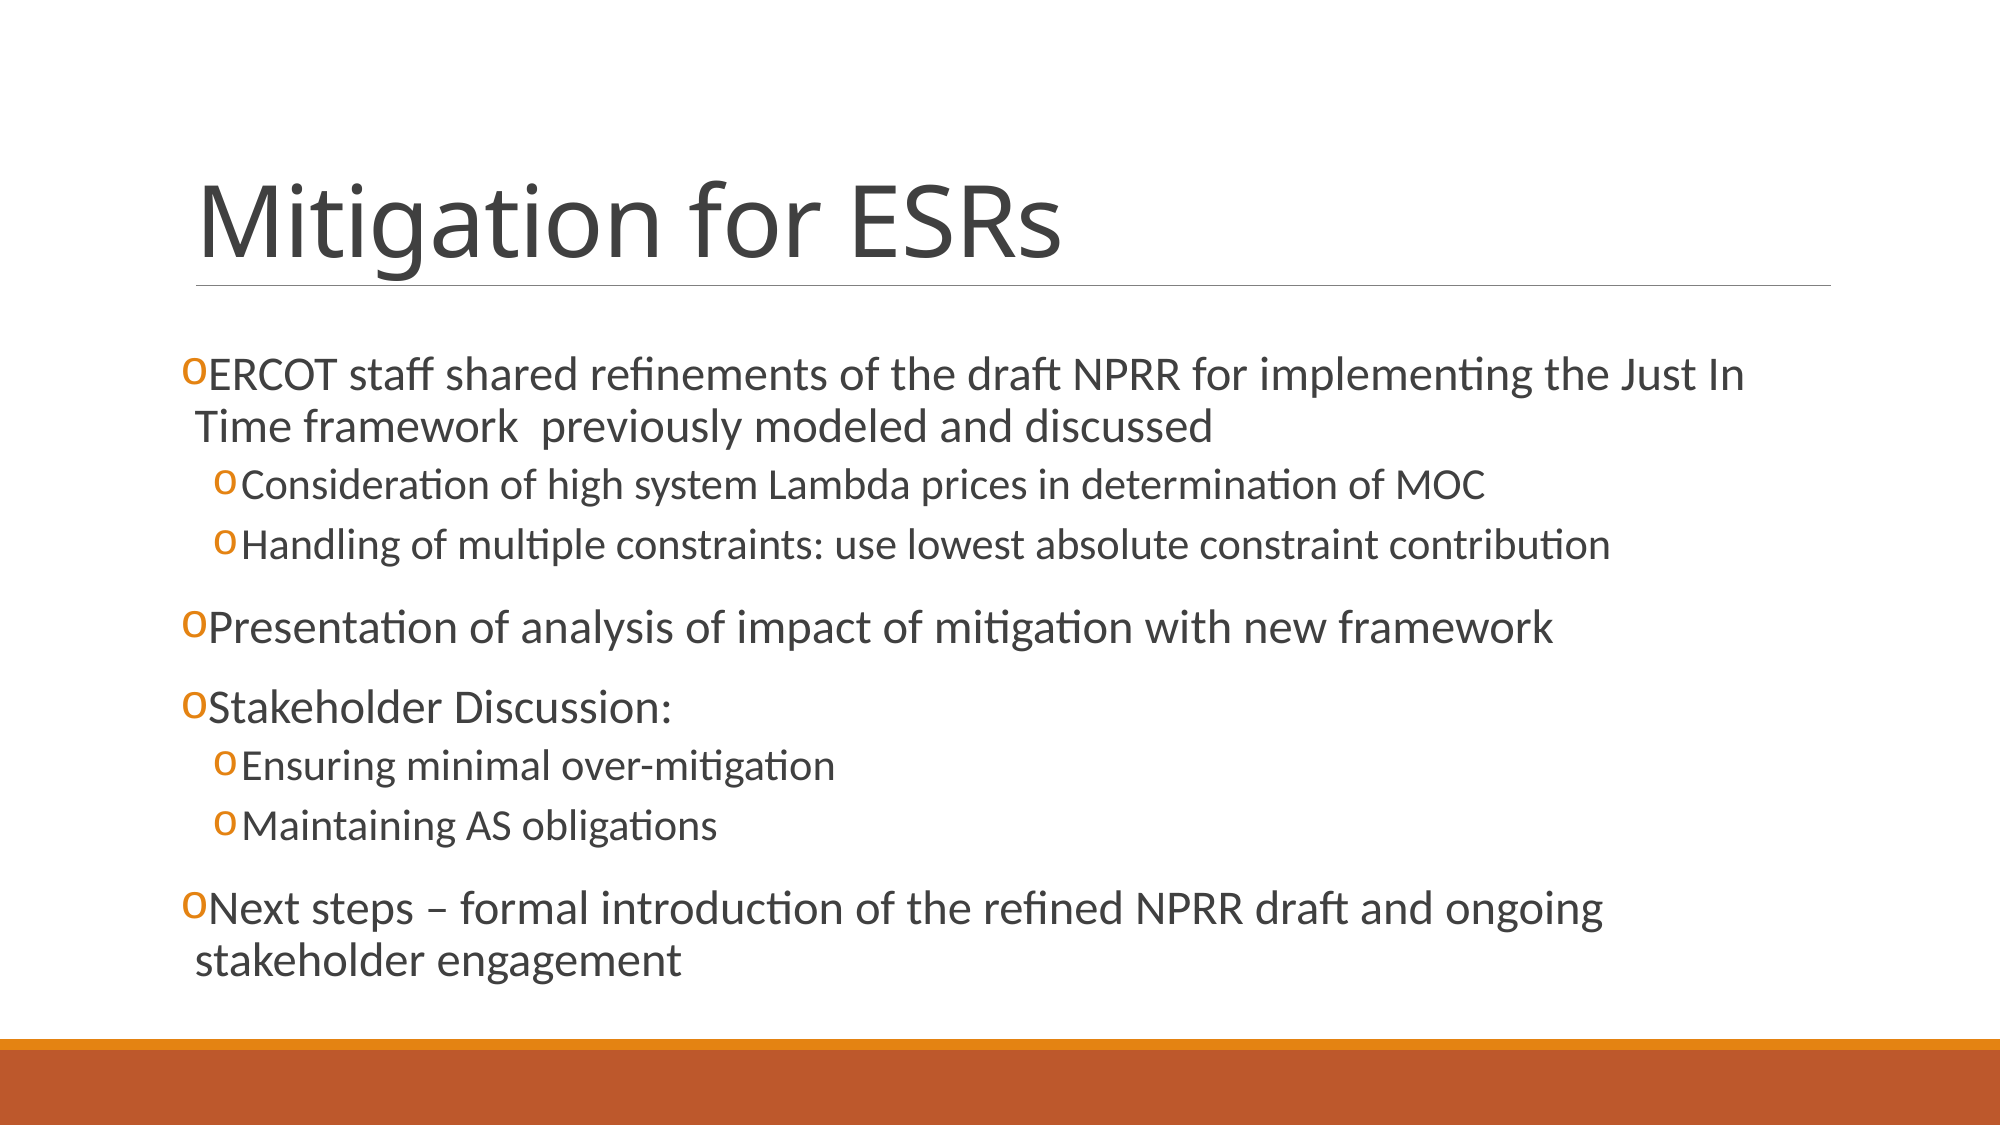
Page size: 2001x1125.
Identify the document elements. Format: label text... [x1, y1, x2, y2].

list ERCOT staff shared refinements of the draft NPRR for implementing the Just In Time framework previously modeled and discussed Consideration of high system Lambda prices in determination of MOC Handling of multiple constraints: use lowest absolute constraint contribution Presentation of analysis of impact of mitigation with new framework Stakeholder Discussion: Ensuring minimal over-mitigation Maintaining AS obligations Next steps – formal introduction of the refined NPRR draft and ongoing stakeholder engagement [180, 341, 1779, 1002]
title Mitigation for ESRs [180, 47, 1830, 285]
